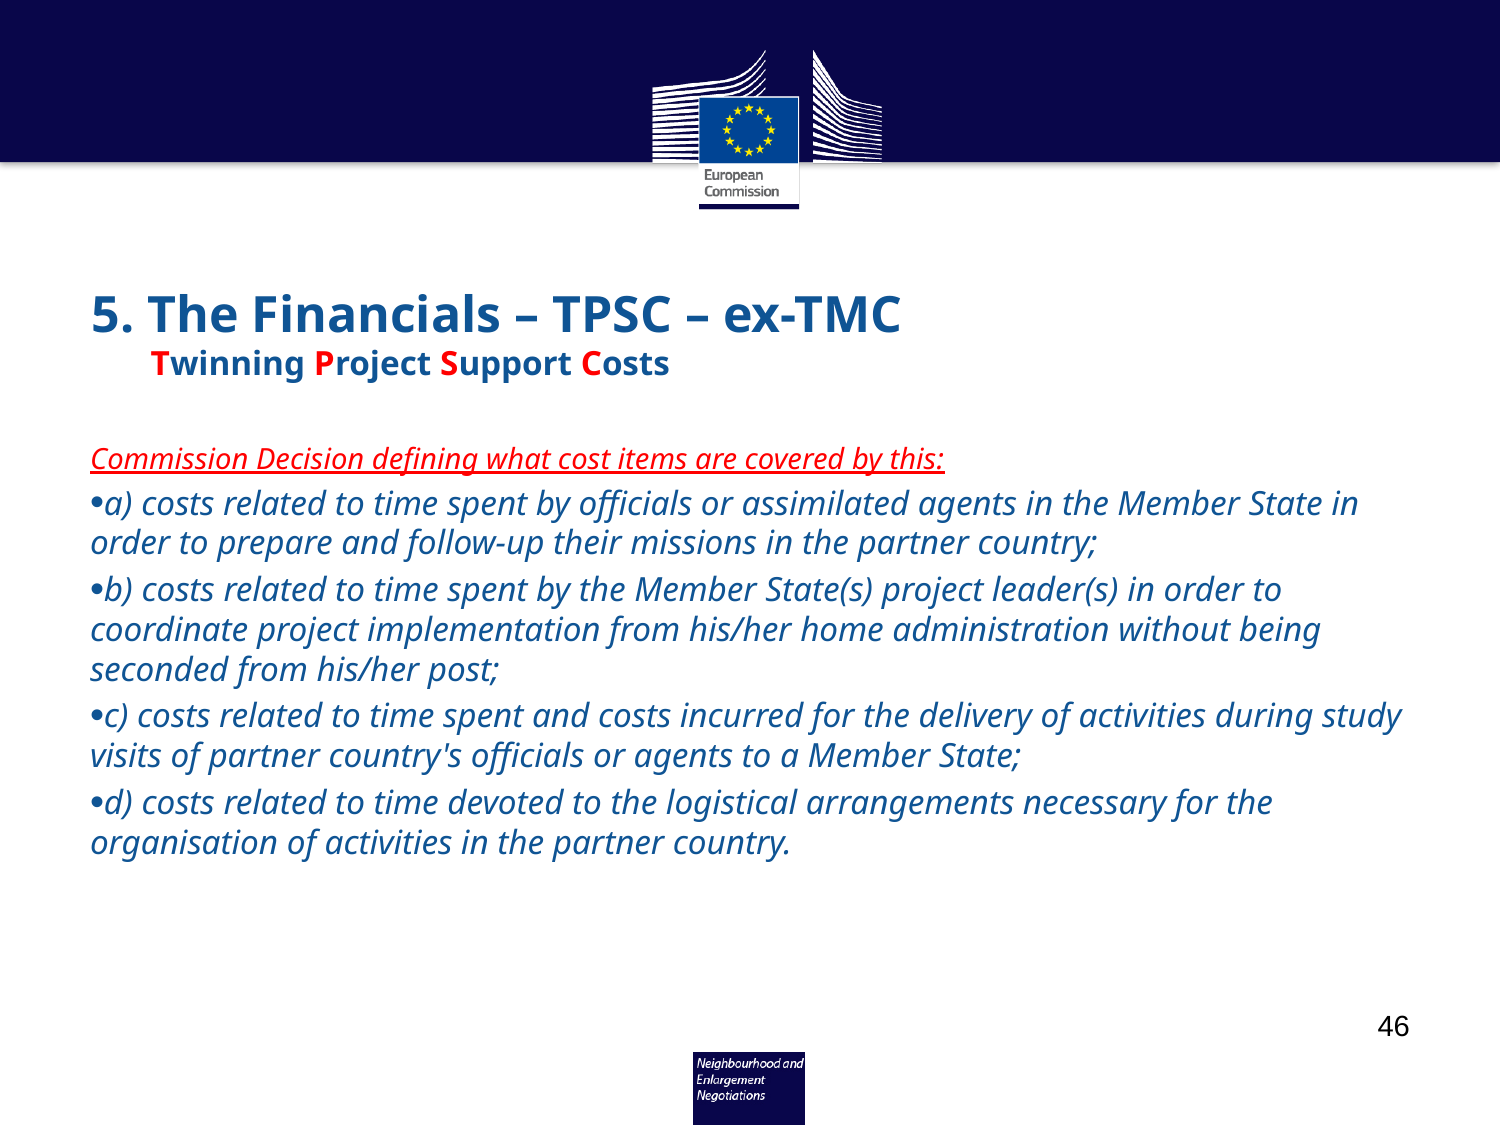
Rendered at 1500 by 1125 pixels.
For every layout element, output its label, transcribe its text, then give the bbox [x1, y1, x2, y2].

list Commission Decision defining what cost items are covered by this: a) costs related to time spent by officials or assimilated agents in the Member State in order to prepare and follow-up their missions in the partner country; b) costs related to time spent by the Member State(s) project leader(s) in order to coordinate project implementation from his/her home administration without being seconded from his/her post; c) costs related to time spent and costs incurred for the delivery of activities during study visits of partner country's officials or agents to a Member State; d) costs related to time devoted to the logistical arrangements necessary for the organisation of activities in the partner country. [74, 432, 1426, 988]
picture [693, 1052, 805, 1125]
title 5. The Financials – TPSC – ex-TMC Twinning Project Support Costs [76, 255, 1428, 410]
picture [615, 50, 882, 255]
slide_number 46 [1074, 999, 1426, 1078]
